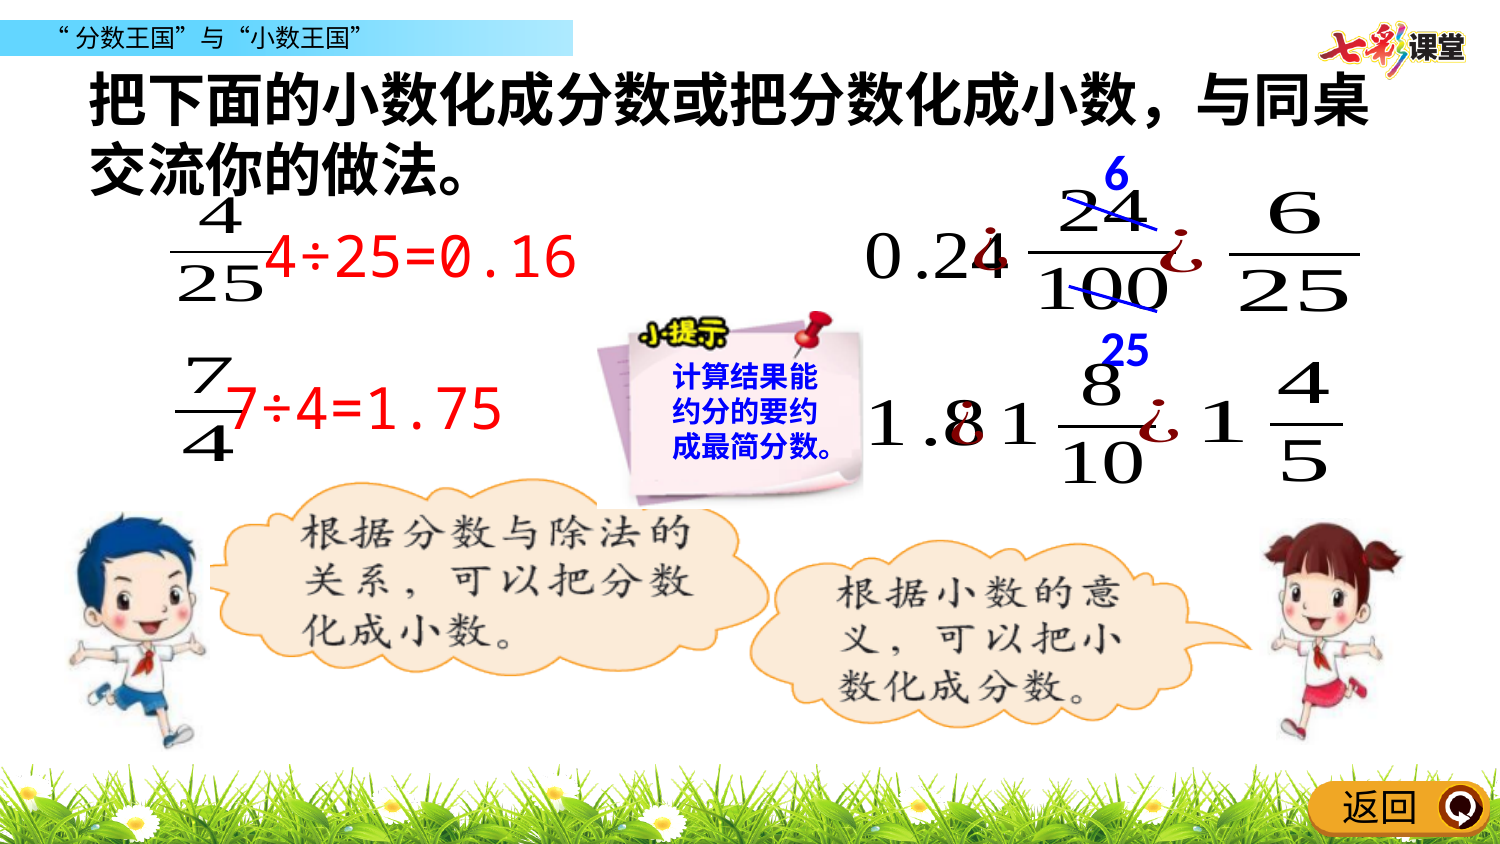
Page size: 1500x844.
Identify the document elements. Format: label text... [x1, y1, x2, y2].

picture [1259, 518, 1406, 745]
picture [0, 764, 1500, 844]
picture [1316, 20, 1468, 55]
text_box 6 [1089, 133, 1156, 197]
picture [64, 311, 1257, 752]
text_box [1066, 197, 1158, 231]
text_box 把下面的小数化成分数或把分数化成小数，与同桌 交流你的做法。 [30, 55, 1483, 211]
text_box 25 [1085, 308, 1180, 384]
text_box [1068, 286, 1158, 312]
